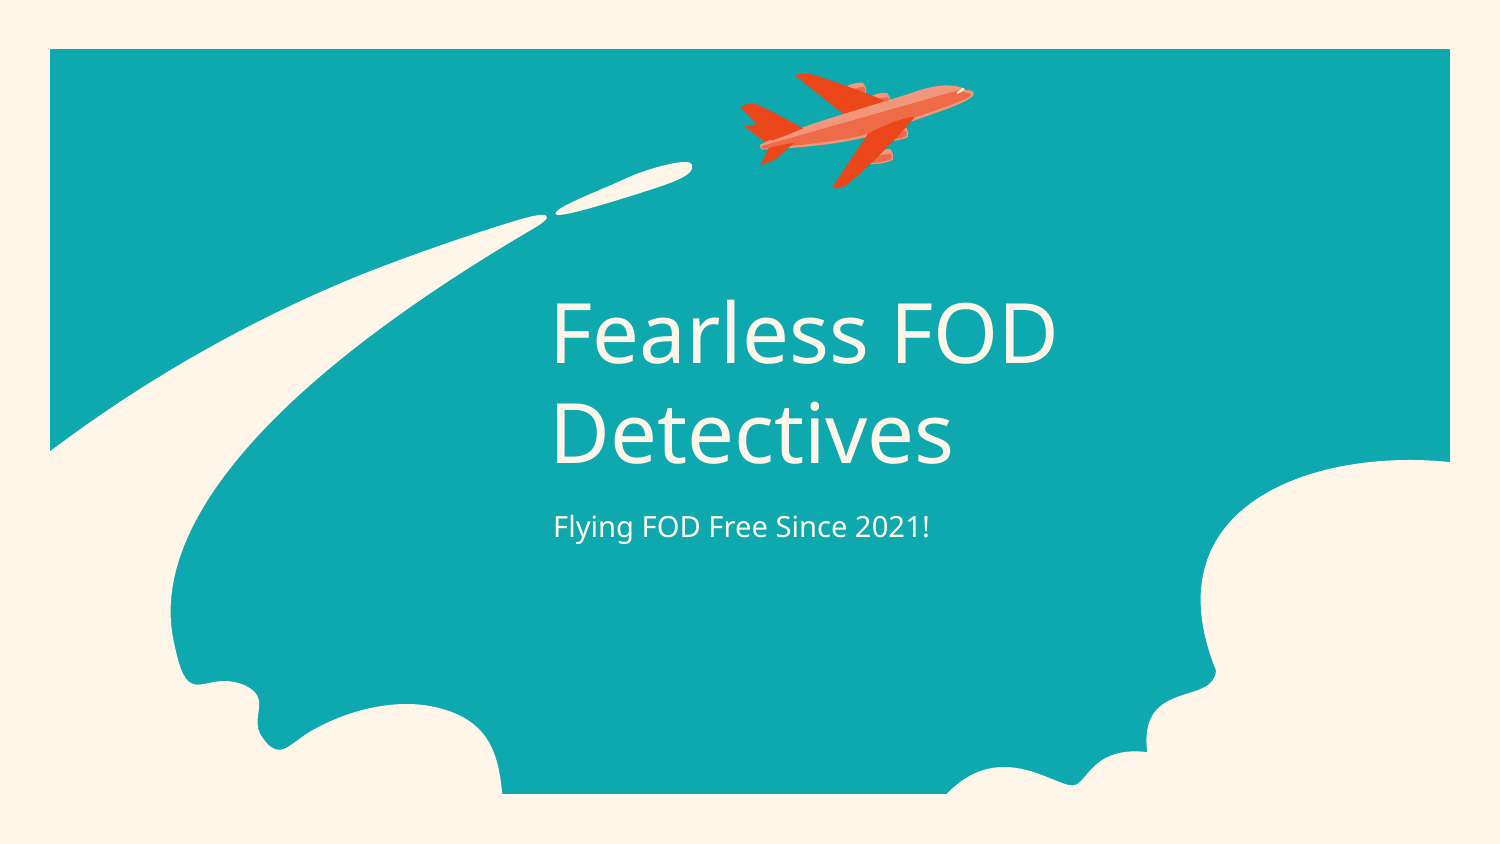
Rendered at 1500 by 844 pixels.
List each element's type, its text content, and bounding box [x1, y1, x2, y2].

title Fearless FOD Detectives [534, 258, 1198, 504]
subtitle Flying FOD Free Since 2021! [538, 493, 1201, 562]
